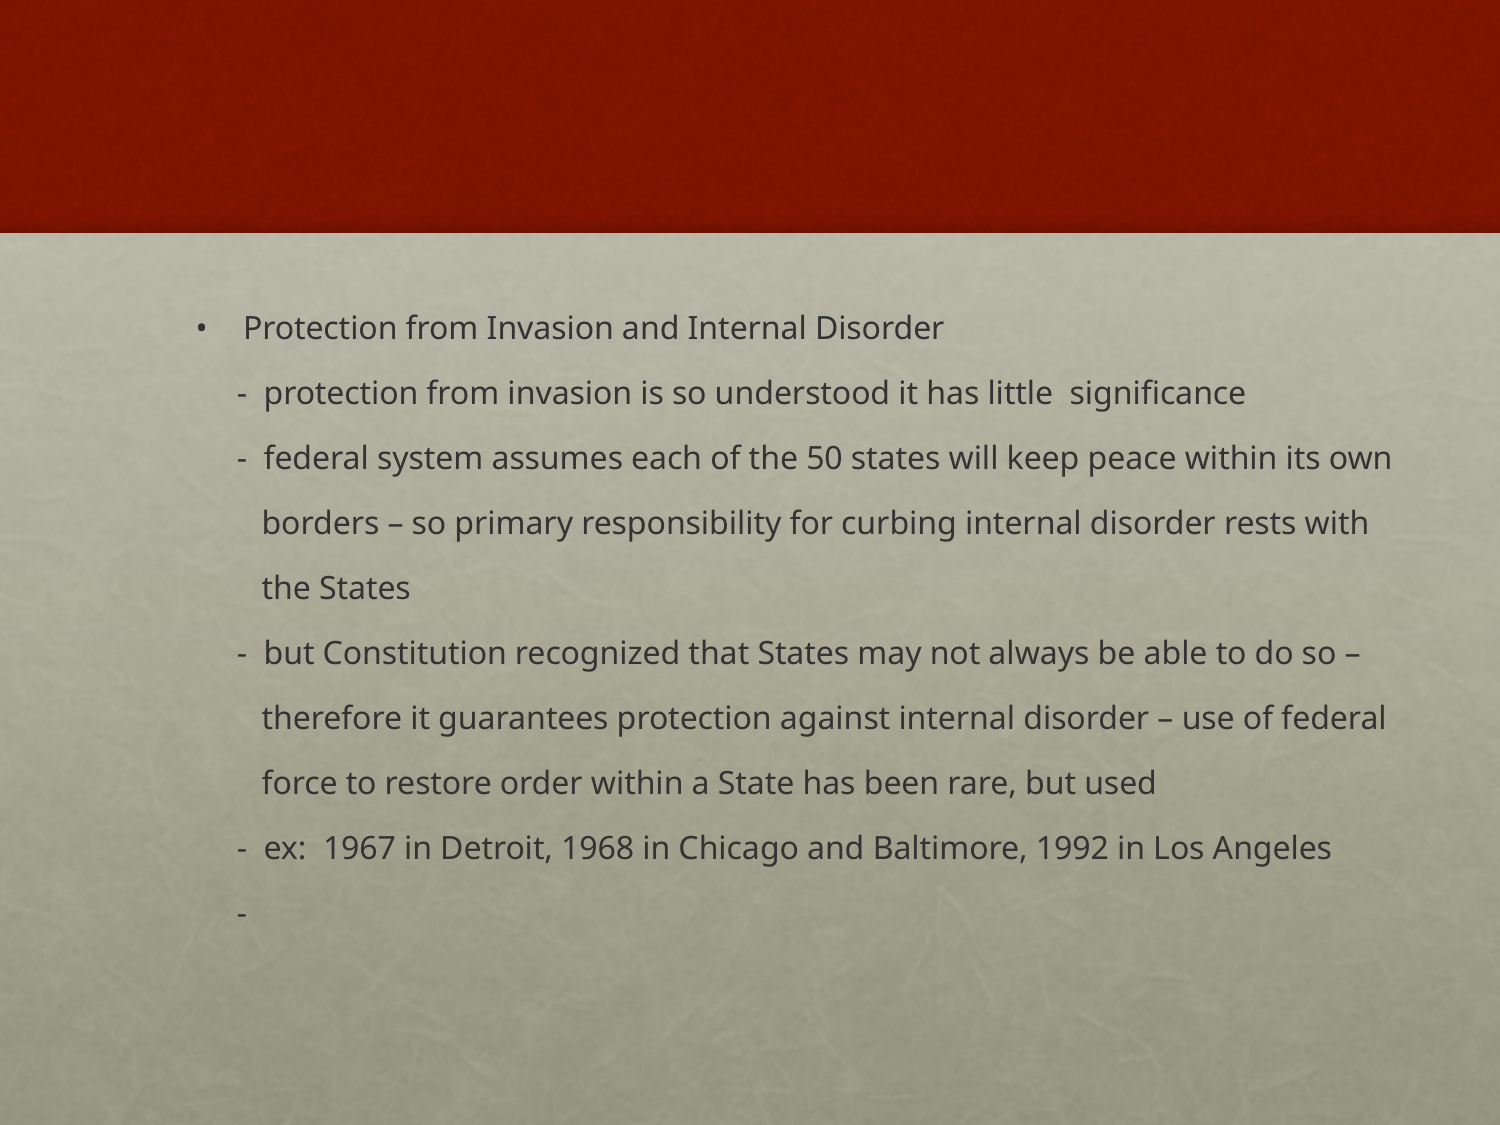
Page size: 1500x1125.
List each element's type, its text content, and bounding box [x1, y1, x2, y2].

list Protection from Invasion and Internal Disorder - protection from invasion is so understood it has little significance - federal system assumes each of the 50 states will keep peace within its own borders – so primary responsibility for curbing internal disorder rests with the States - but Constitution recognized that States may not always be able to do so – therefore it guarantees protection against internal disorder – use of federal force to restore order within a State has been rare, but used - ex: 1967 in Detroit, 1968 in Chicago and Baltimore, 1992 in Los Angeles - [180, 299, 1425, 1005]
picture [0, 214, 1500, 1125]
